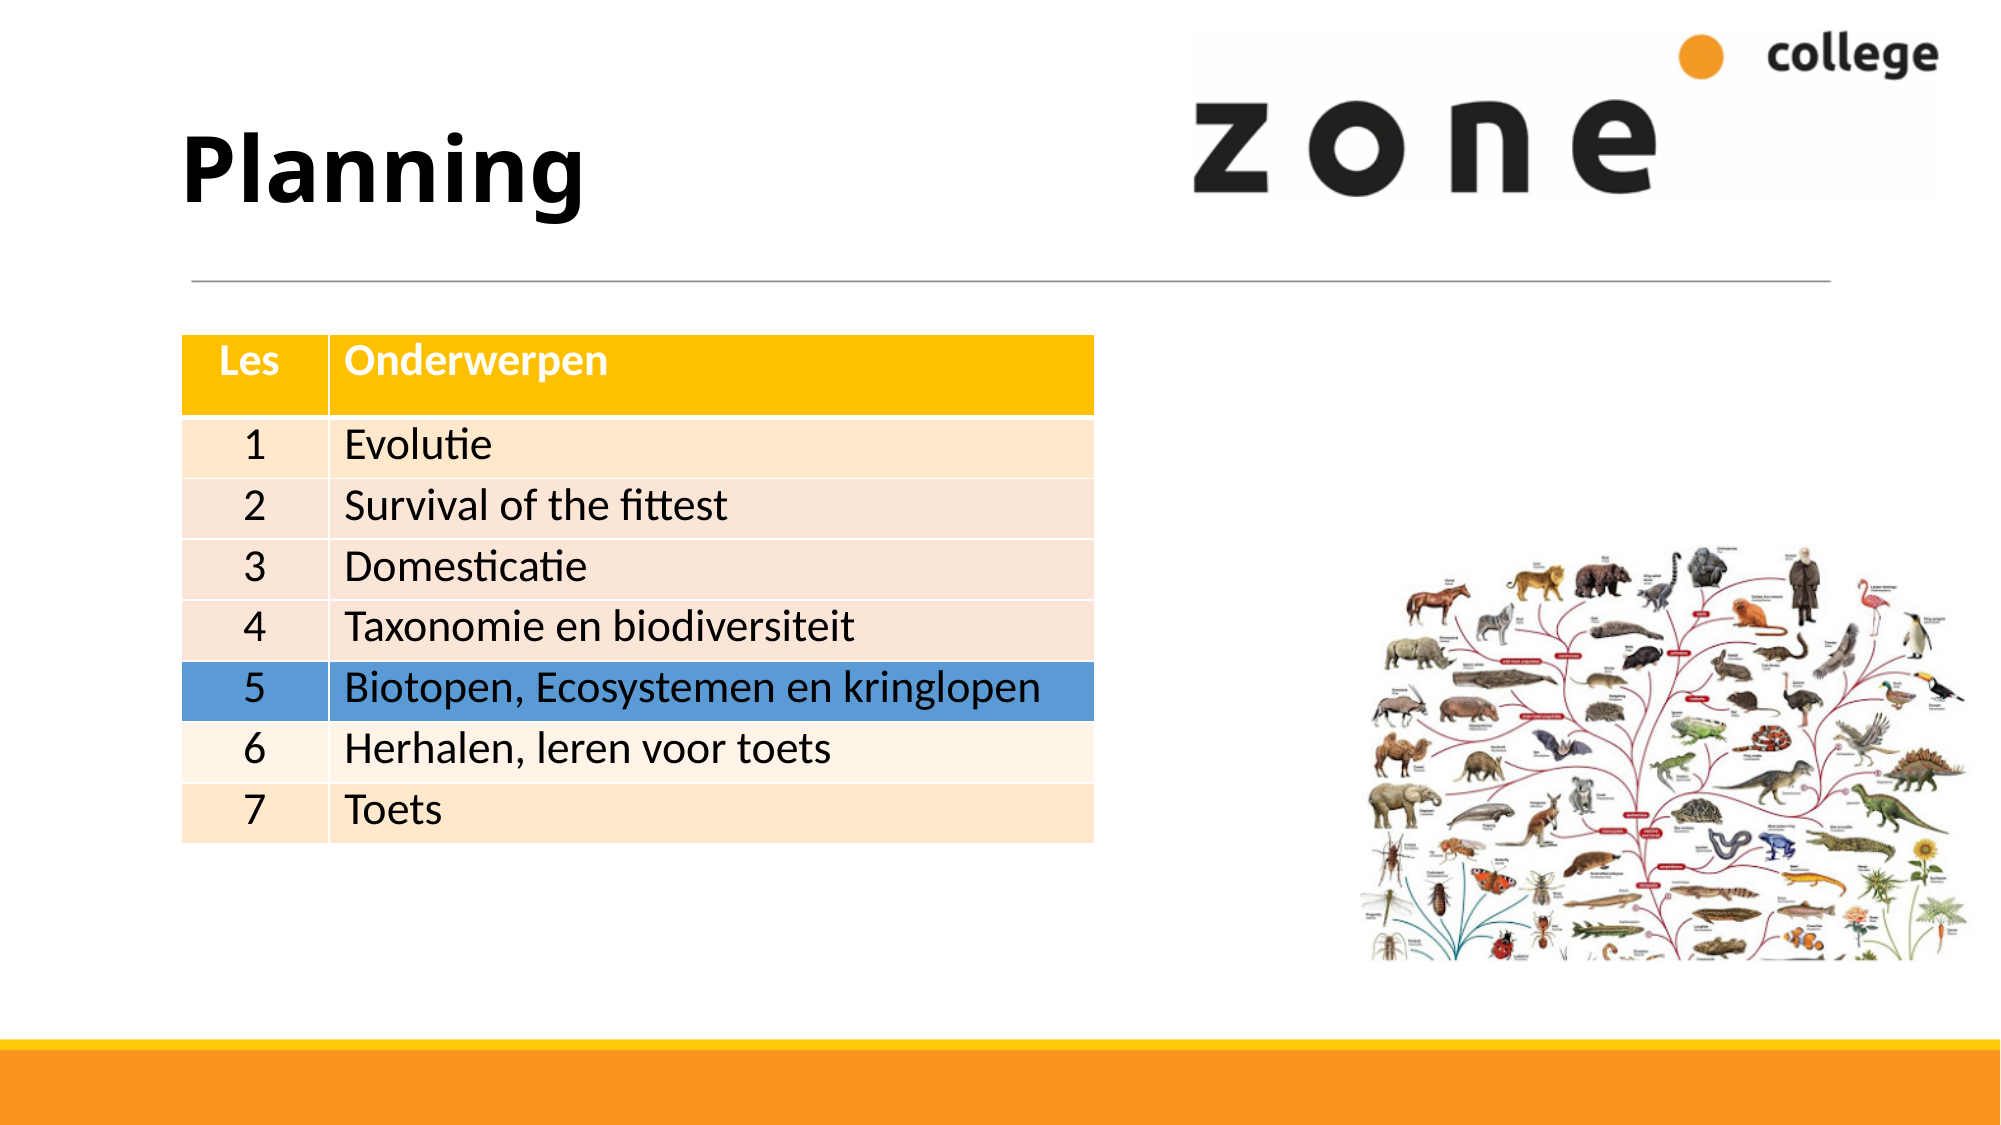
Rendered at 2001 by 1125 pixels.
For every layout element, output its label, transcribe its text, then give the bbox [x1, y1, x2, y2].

table_cell 3 [182, 540, 328, 599]
title Planning [164, 64, 1890, 282]
picture [0, 0, 2001, 1125]
table_cell 7 [182, 784, 328, 843]
table_cell 4 [182, 601, 328, 660]
table_cell Biotopen, Ecosystemen en kringlopen [330, 662, 1094, 721]
table_cell 5 [182, 662, 328, 721]
table_cell Domesticatie [330, 540, 1094, 599]
table_cell 1 [182, 420, 328, 478]
table_cell Toets [330, 784, 1094, 843]
table_cell Taxonomie en biodiversiteit [330, 601, 1094, 660]
table_cell 2 [182, 479, 328, 538]
table_cell Survival of the fittest [330, 479, 1094, 538]
table_header Onderwerpen [330, 335, 1094, 415]
table_cell 6 [182, 723, 328, 782]
table_cell Herhalen, leren voor toets [330, 723, 1094, 782]
table_header Les [182, 335, 328, 415]
table_cell Evolutie [330, 420, 1094, 478]
